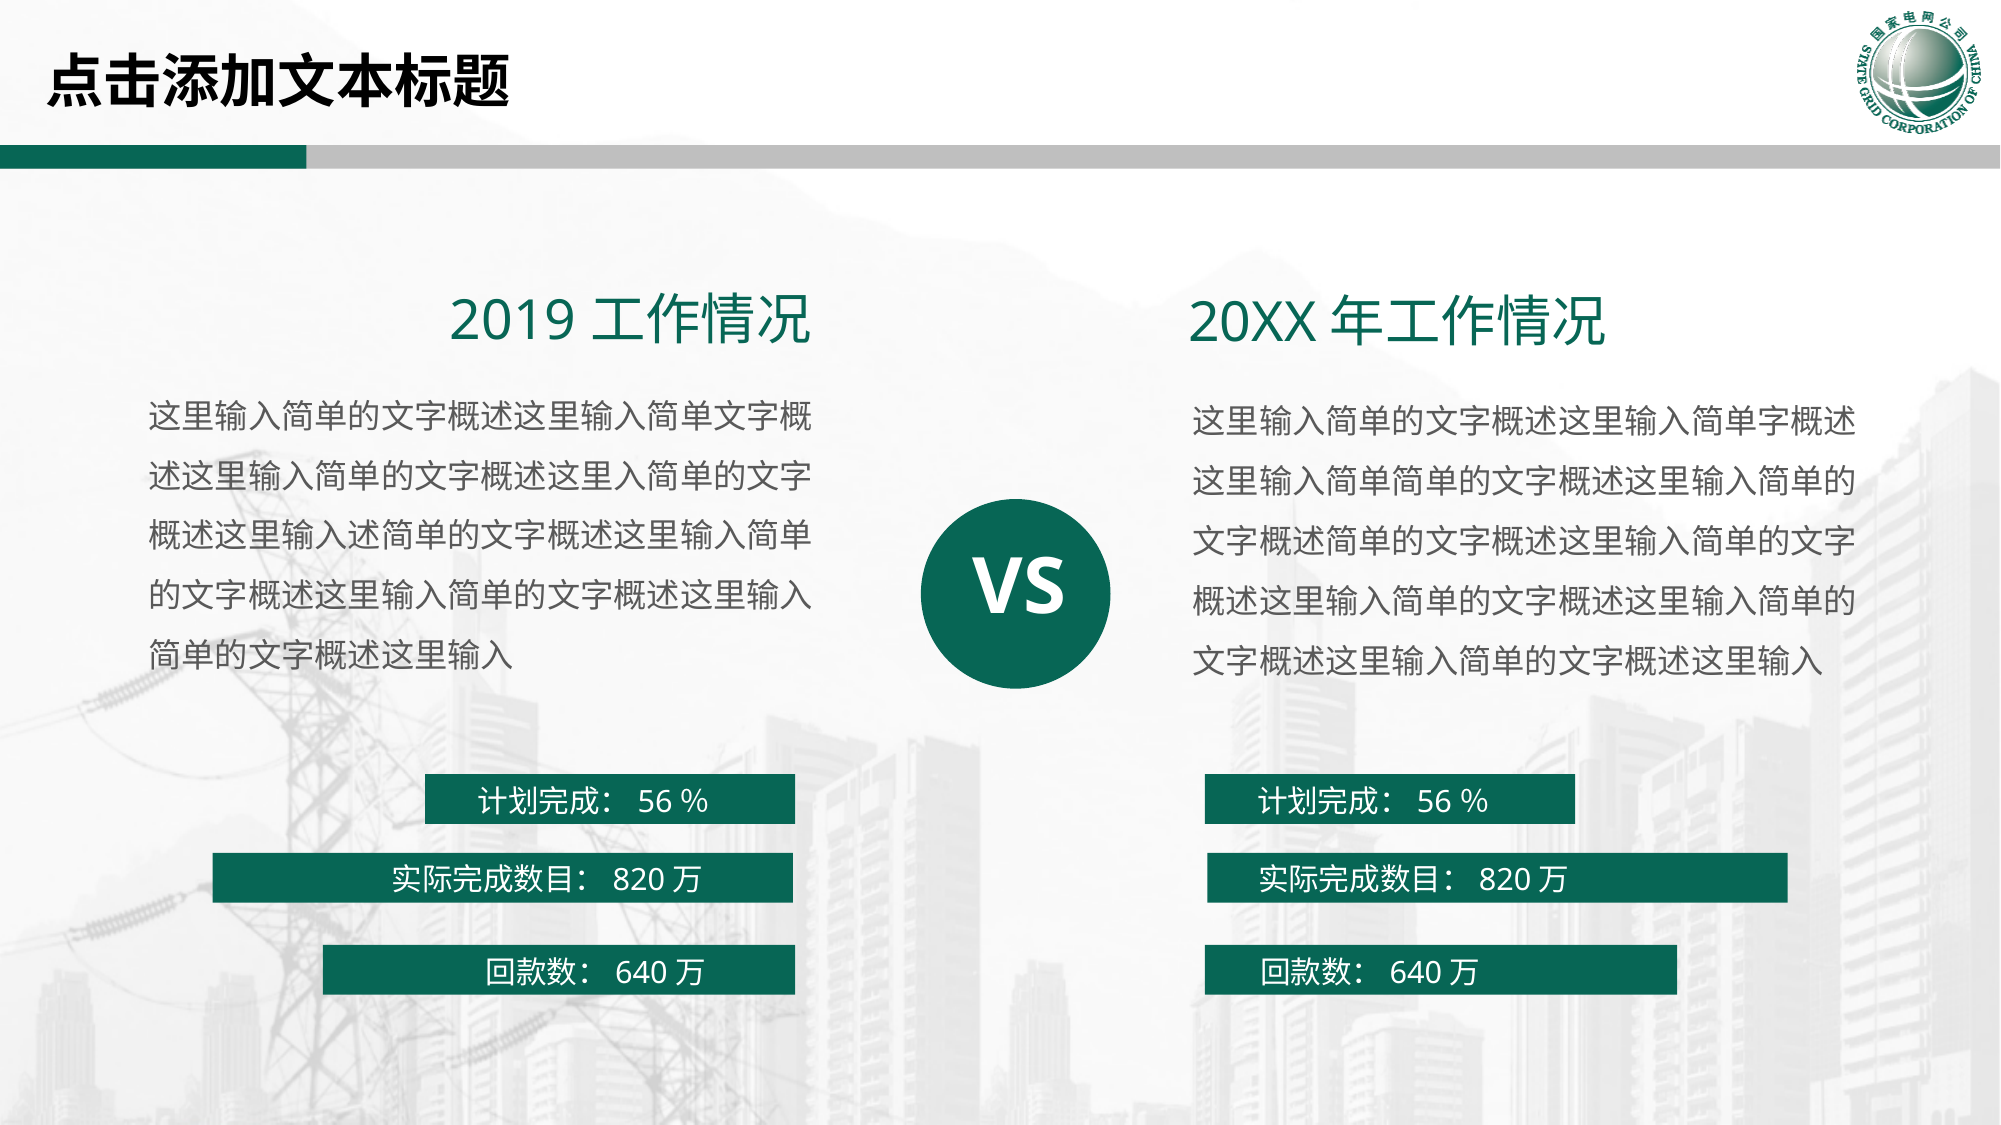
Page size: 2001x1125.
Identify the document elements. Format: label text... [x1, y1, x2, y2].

text_box VS [957, 528, 1081, 637]
text_box [725, 774, 796, 824]
text_box 实际完成数目：820万 [1243, 852, 1584, 905]
text_box [1204, 774, 1242, 824]
text_box 计划完成：56％ [462, 774, 725, 826]
text_box [718, 852, 793, 903]
text_box [212, 852, 377, 903]
text_box [425, 774, 462, 824]
text_box 这里输入简单的文字概述这里输入简单字概述这里输入简单简单的文字概述这里输入简单的文字概述简单的文字概述这里输入简单的文字概述这里输入简单的文字概述这里输入简单的文字概述这里输入简单的文字概述这里输入 [1177, 373, 1898, 688]
text_box [1584, 852, 1788, 903]
text_box 计划完成：56％ [1242, 774, 1505, 826]
text_box 点击添加文本标题 [0, 37, 692, 122]
text_box [1204, 944, 1678, 995]
picture [0, 0, 2001, 145]
text_box 实际完成数目：820万 [377, 852, 718, 905]
text_box 这里输入简单的文字概述这里输入简单文字概 述这里输入简单的文字概述这里入简单的文字 概述这里输入述简单的文字概述这里输入简单 的文字概述这里输入简单的文字概述这里输入 简单的文字概述这里输入 [133, 367, 843, 682]
text_box 20XX年工作情况 [1173, 278, 1709, 361]
text_box [1207, 852, 1243, 903]
text_box [1505, 774, 1576, 824]
text_box 回款数：640万 [1245, 945, 1495, 998]
text_box 2019工作情况 [291, 276, 827, 359]
picture [0, 169, 2001, 1125]
text_box [322, 944, 796, 995]
text_box [922, 501, 1109, 687]
text_box 回款数：640万 [471, 945, 721, 998]
